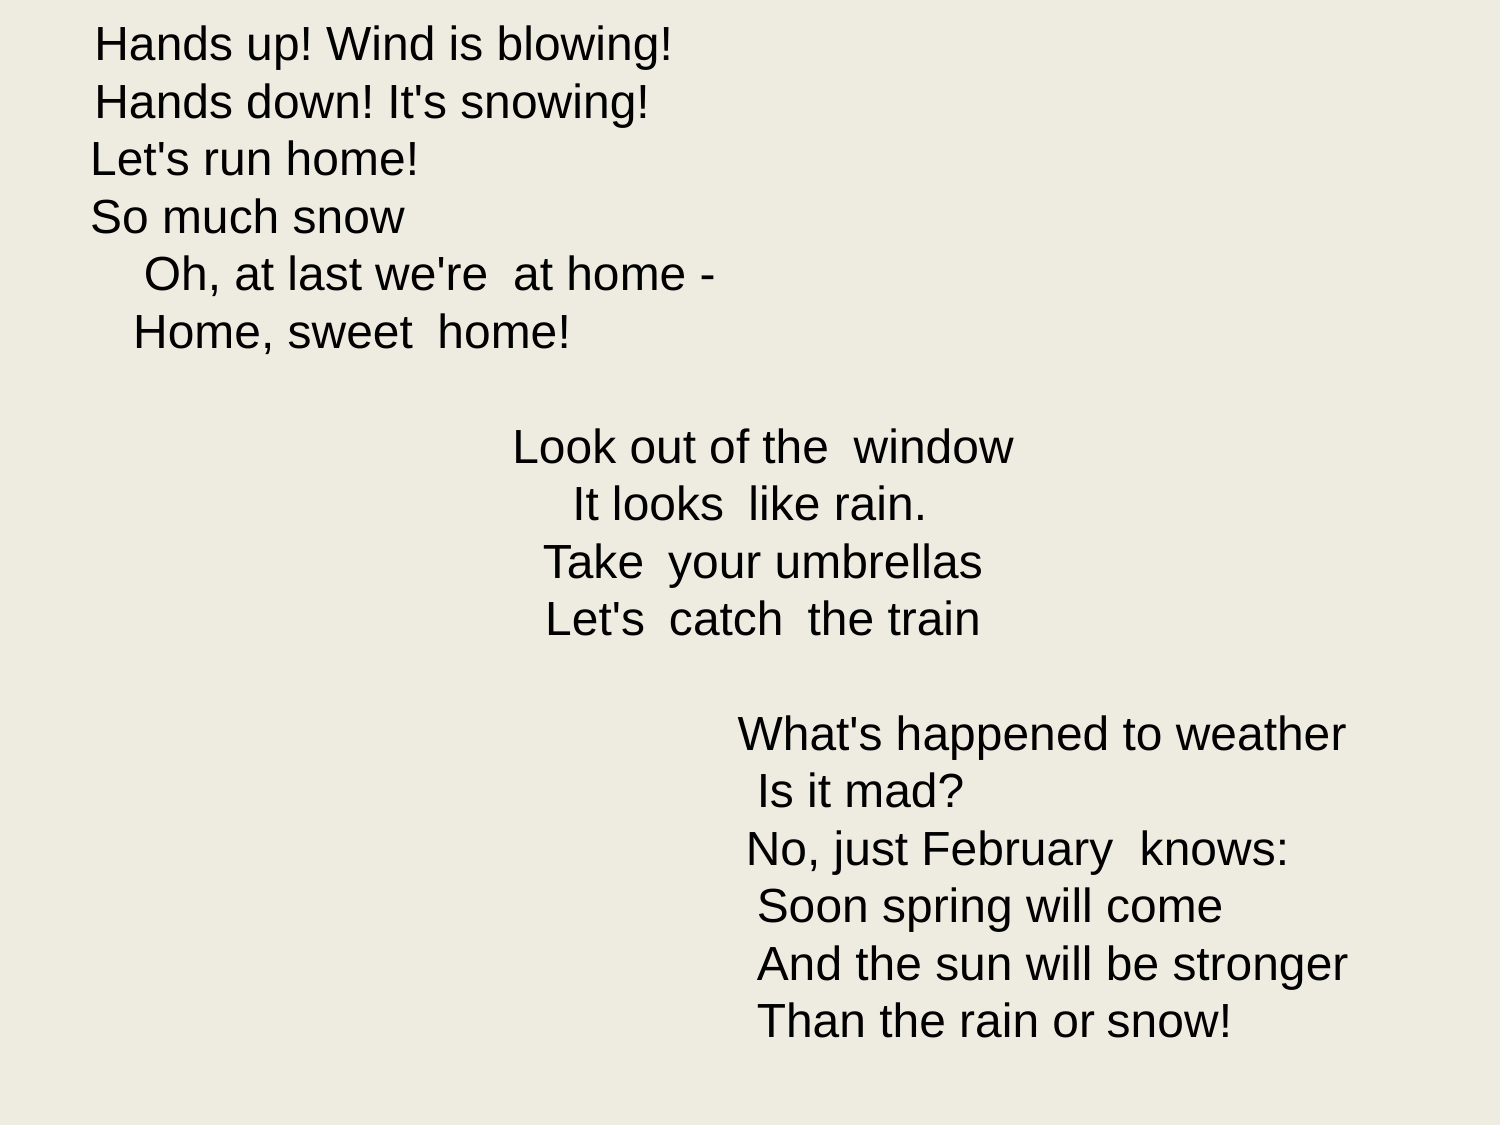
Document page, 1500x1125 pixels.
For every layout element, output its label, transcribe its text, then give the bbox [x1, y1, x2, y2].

text_box Hands up! Wind is blowing! Hands down! It's snowing! Let's run home! So much snow Oh, at last we're at home - Home, sweet home! Look out of the window It looks like rain. Take your umbrellas Let's catch the train What's happened to weather Is it mad? No, just February knows: Soon spring will come And the sun will be stronger Than the rain or snow! [0, 5, 1500, 1055]
